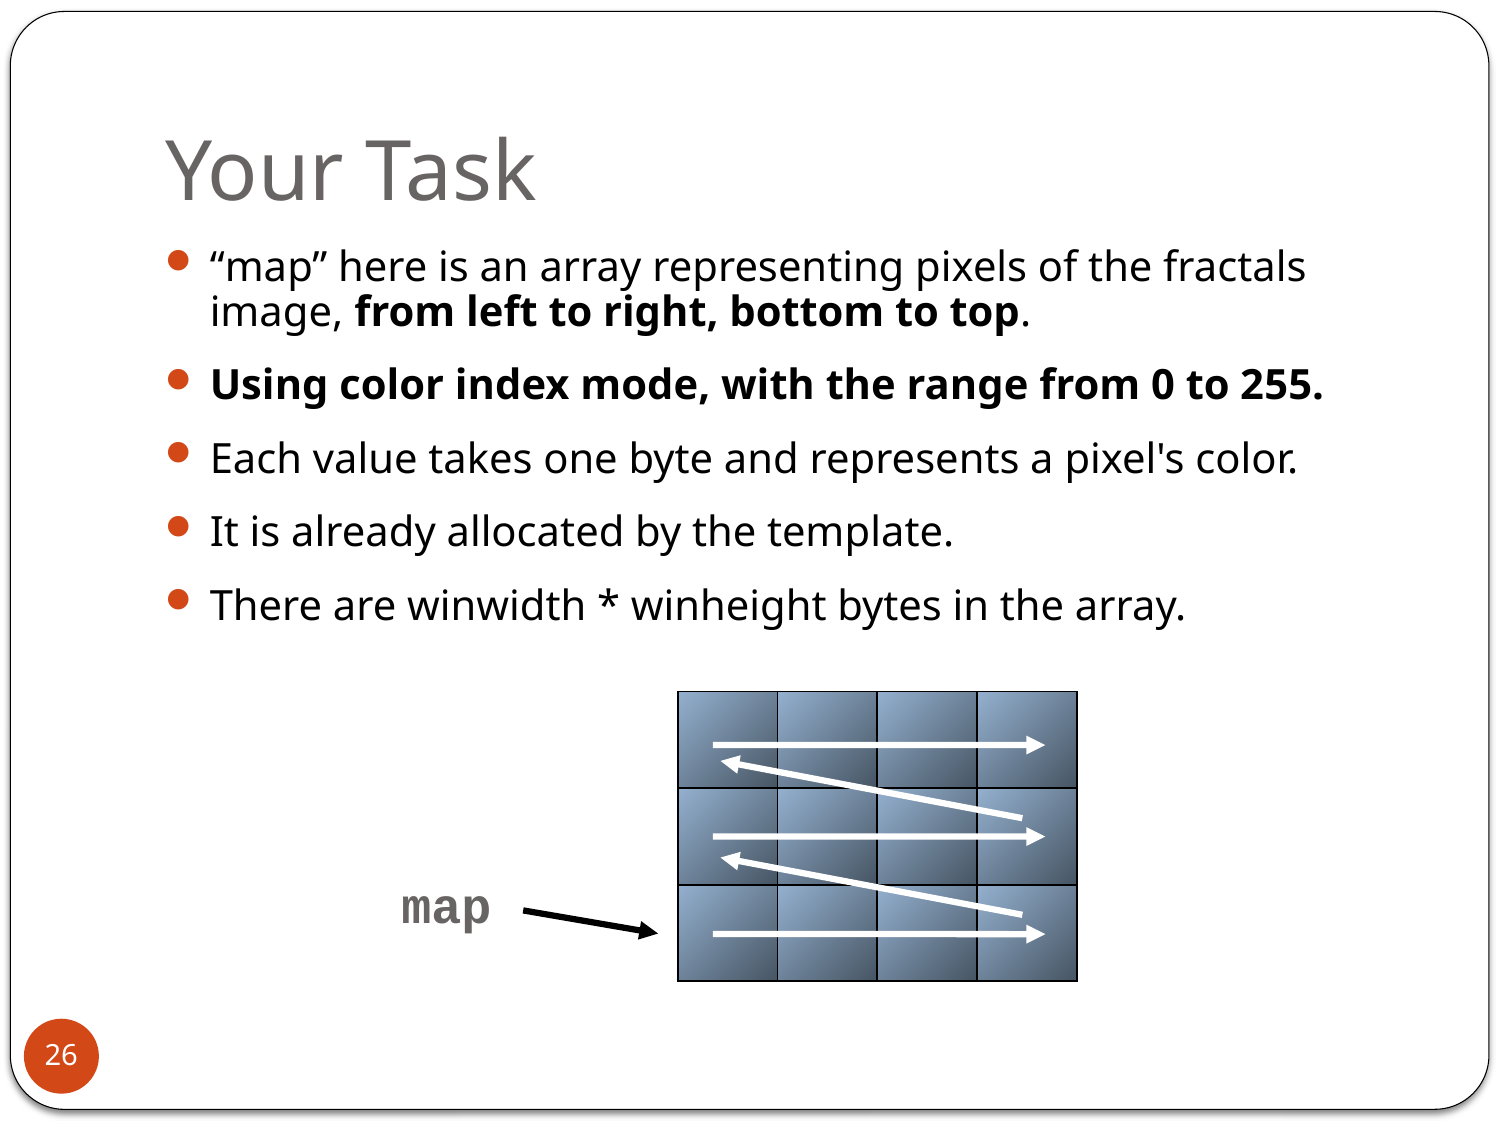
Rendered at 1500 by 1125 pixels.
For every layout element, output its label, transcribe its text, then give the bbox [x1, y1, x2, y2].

text_box map [386, 865, 507, 941]
list “map” here is an array representing pixels of the fractals image, from left to right, bottom to top. Using color index mode, with the range from 0 to 255. Each value takes one byte and represents a pixel's color. It is already allocated by the template. There are winwidth * winheight bytes in the array. [150, 237, 1425, 988]
title Your Task [150, 45, 1425, 233]
slide_number 26 [23, 1018, 99, 1094]
text_box [523, 910, 659, 938]
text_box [677, 691, 1078, 982]
